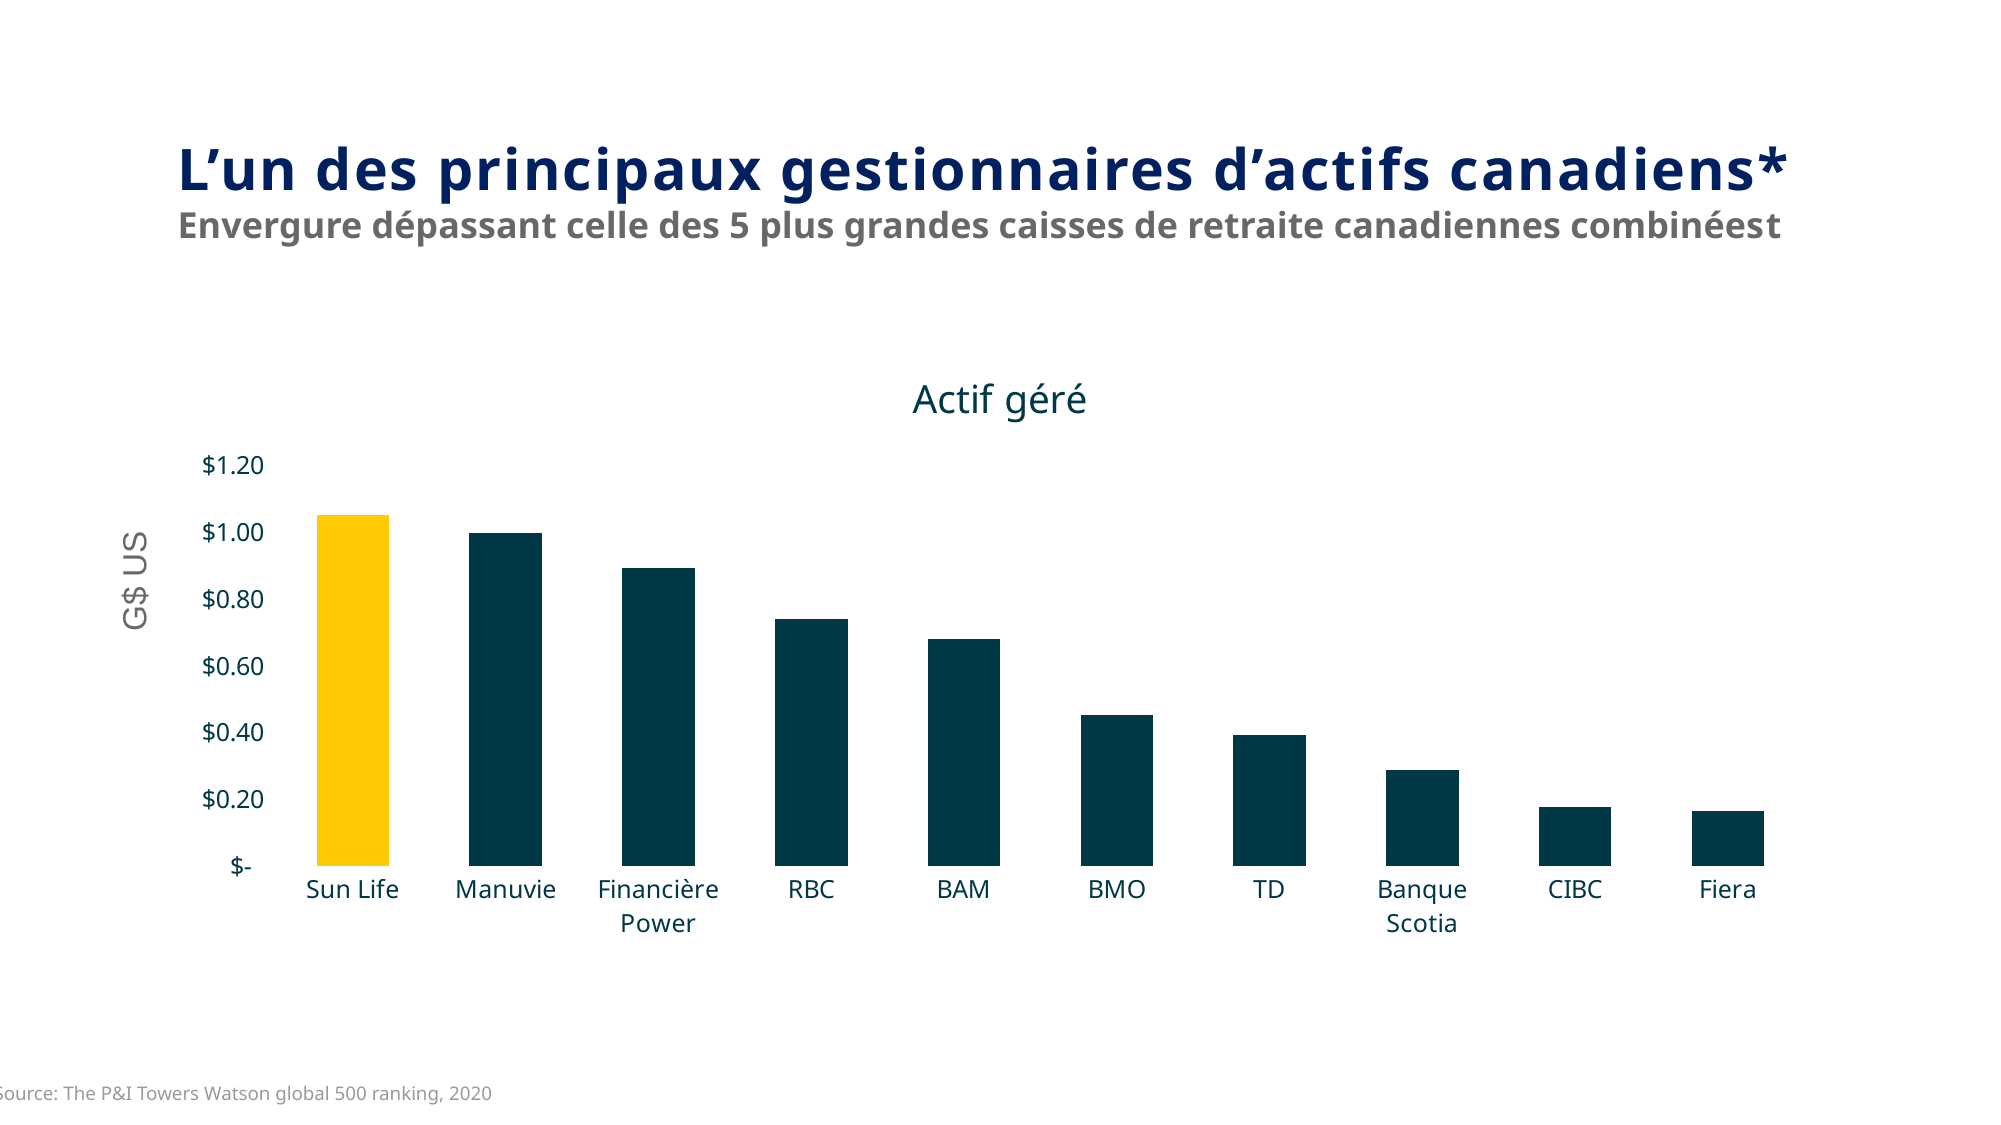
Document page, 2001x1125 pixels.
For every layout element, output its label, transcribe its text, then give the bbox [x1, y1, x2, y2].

text_box Source: The P&I Towers Watson global 500 ranking, 2020 [0, 1074, 507, 1112]
chart [162, 339, 1838, 953]
text_box G$ US [105, 448, 161, 715]
title L’un des principaux gestionnaires d’actifs canadiens* Envergure dépassant celle des 5 plus grandes caisses de retraite canadiennes combinéest [162, 84, 1888, 303]
